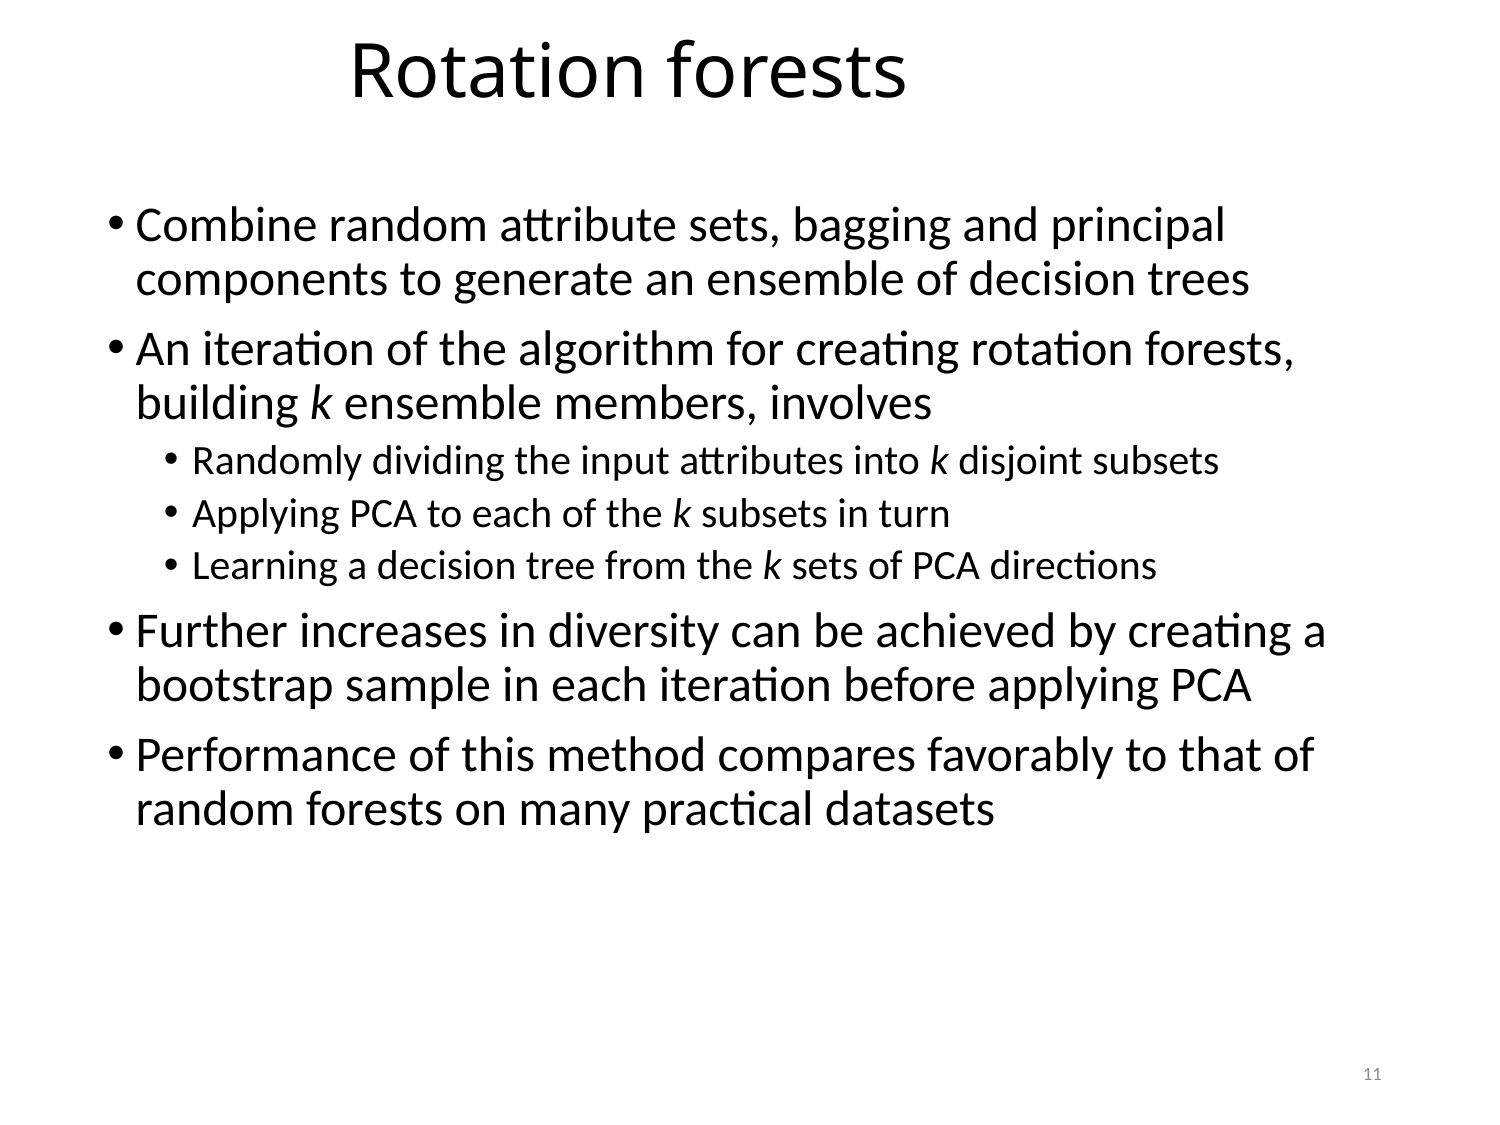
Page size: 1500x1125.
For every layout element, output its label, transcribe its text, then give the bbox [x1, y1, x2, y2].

list Combine random attribute sets, bagging and principal components to generate an ensemble of decision trees An iteration of the algorithm for creating rotation forests, building k ensemble members, involves Randomly dividing the input attributes into k disjoint subsets Applying PCA to each of the k subsets in turn Learning a decision tree from the k sets of PCA directions Further increases in diversity can be achieved by creating a bootstrap sample in each iteration before applying PCA Performance of this method compares favorably to that of random forests on many practical datasets [92, 191, 1370, 954]
title Rotation forests [333, 0, 1463, 168]
slide_number 11 [1059, 1042, 1397, 1103]
